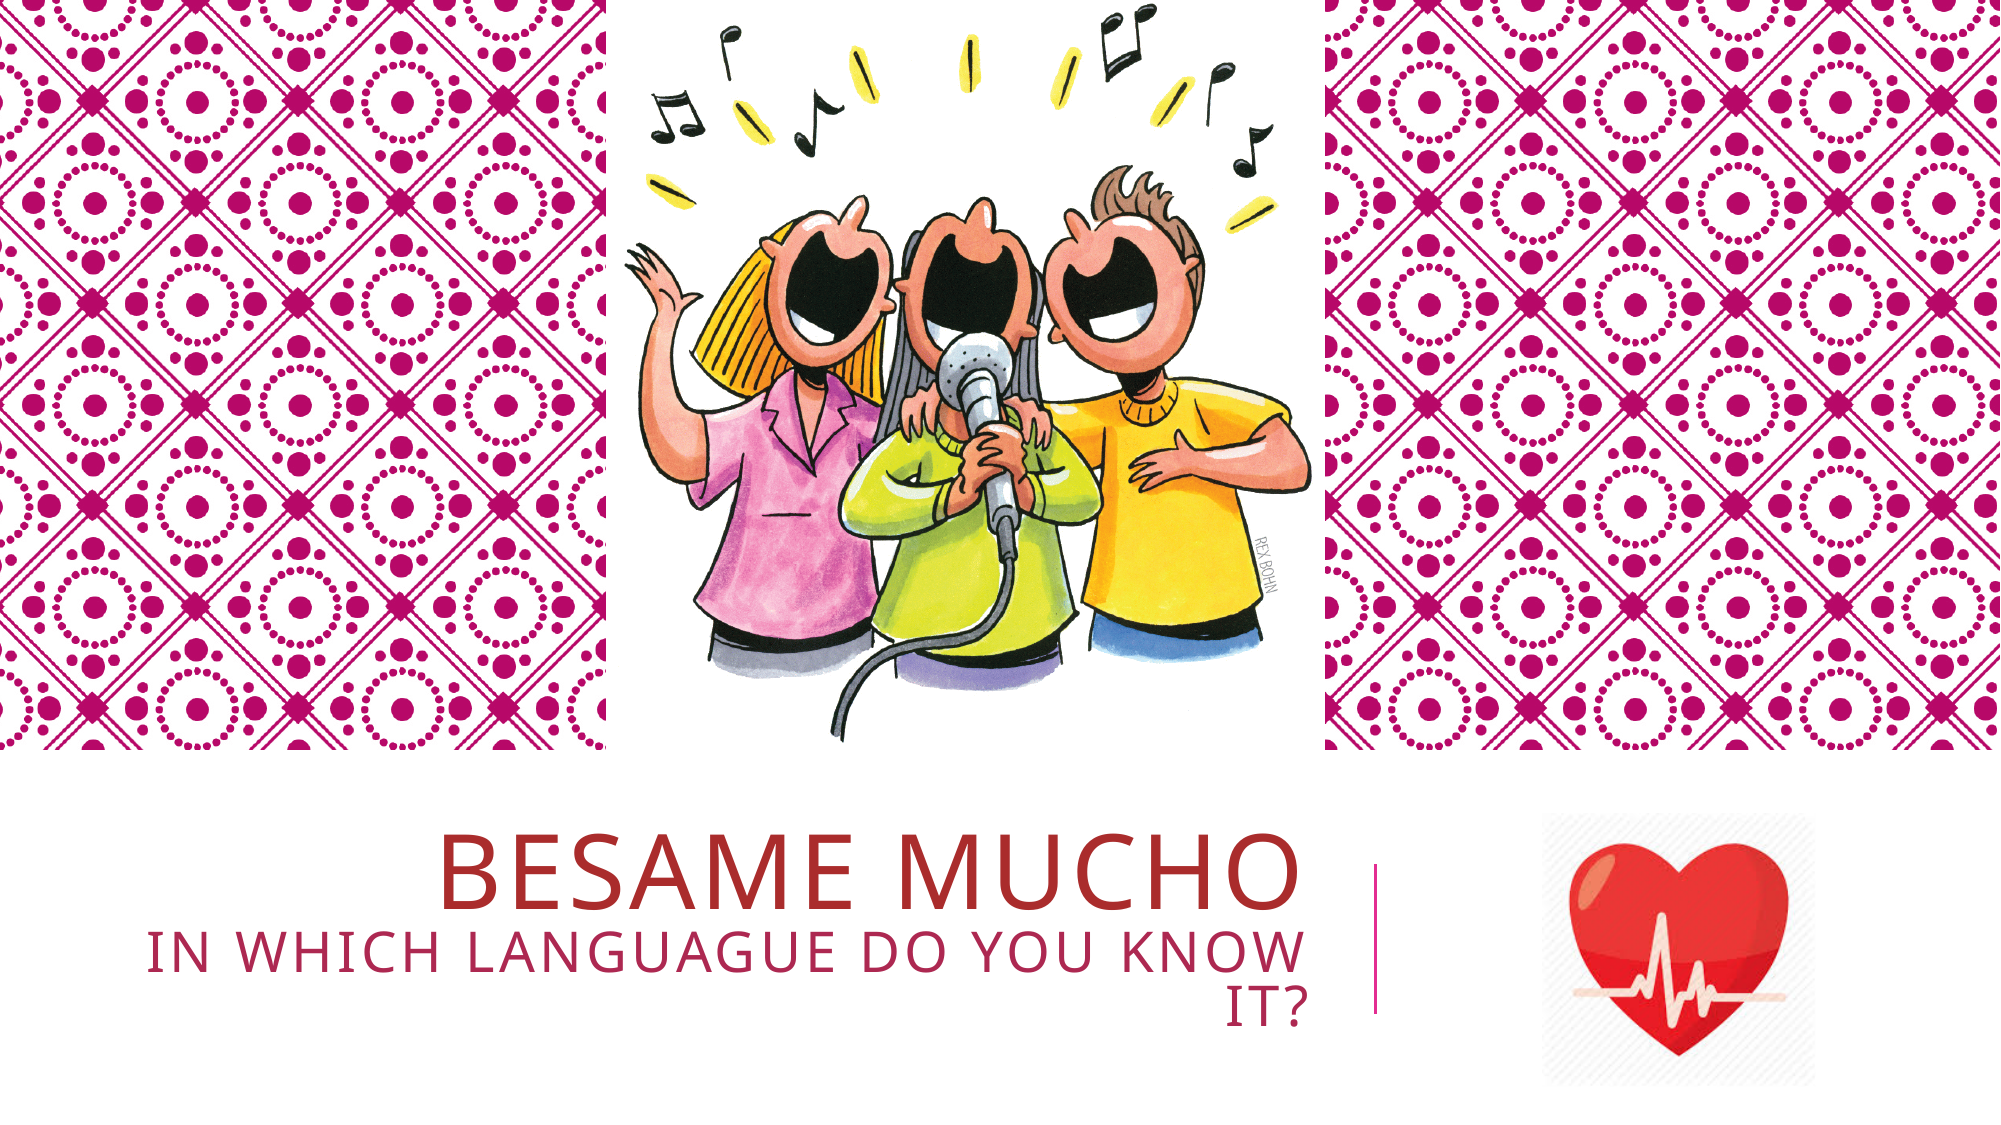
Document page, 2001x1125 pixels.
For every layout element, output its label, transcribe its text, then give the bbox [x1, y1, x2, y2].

title Besame Mucho in which languague do you know it? [75, 813, 1325, 1054]
picture [1542, 813, 1816, 1087]
picture [606, 0, 1325, 753]
